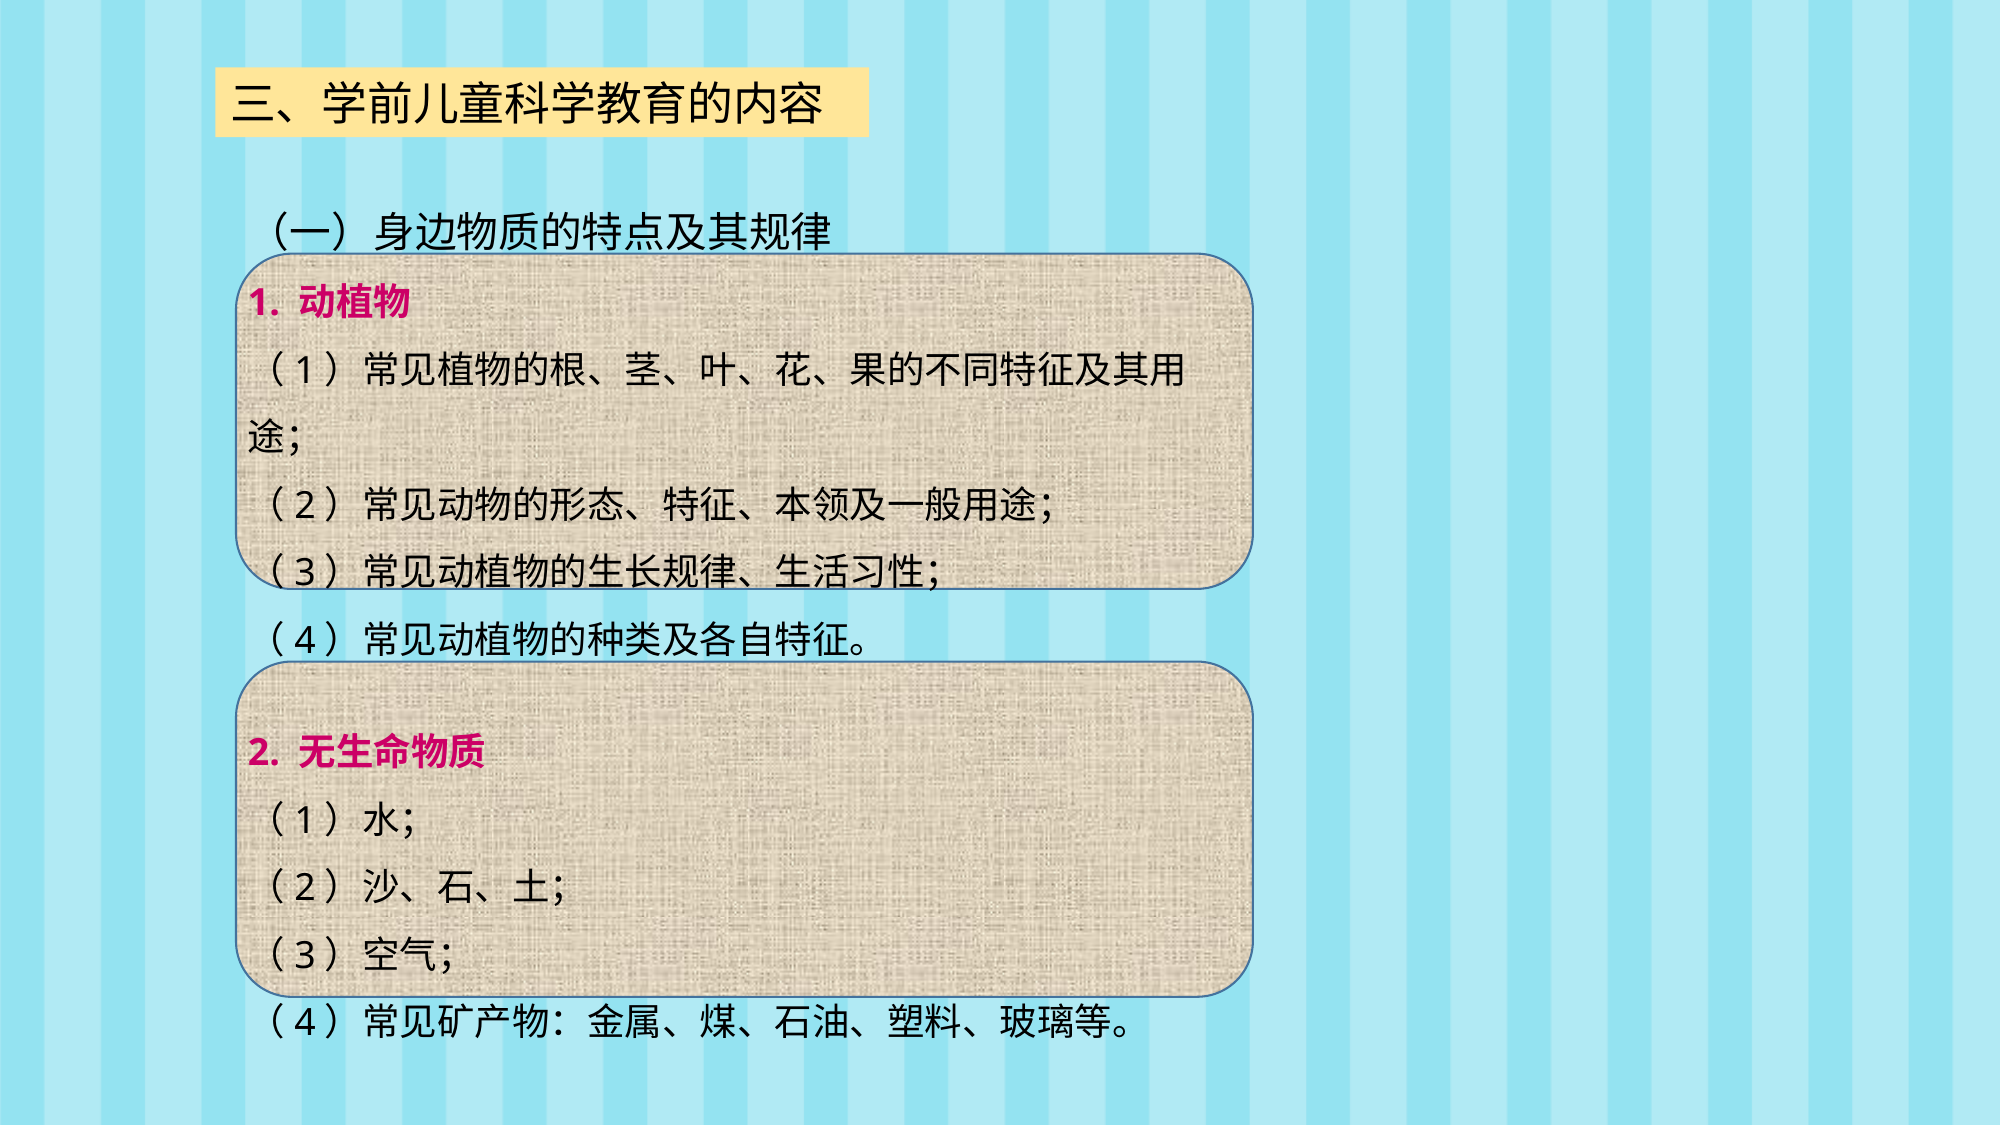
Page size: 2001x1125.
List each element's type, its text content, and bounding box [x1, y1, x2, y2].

text_box [1234, 674, 1254, 985]
text_box （一）身边物质的特点及其规律 1. 动植物 （1）常见植物的根、茎、叶、花、果的不同特征及其用途； （2）常见动物的形态、特征、本领及一般用途； （3）常见动植物的生长规律、生活习性； （4）常见动植物的种类及各自特征。 2. 无生命物质 （1）水； （2）沙、石、土； （3）空气； （4）常见矿产物：金属、煤、石油、塑料、玻璃等。 [233, 173, 1234, 1051]
text_box 三、学前儿童科学教育的内容 [215, 67, 870, 138]
picture [0, 0, 2000, 1125]
text_box [1234, 266, 1254, 577]
